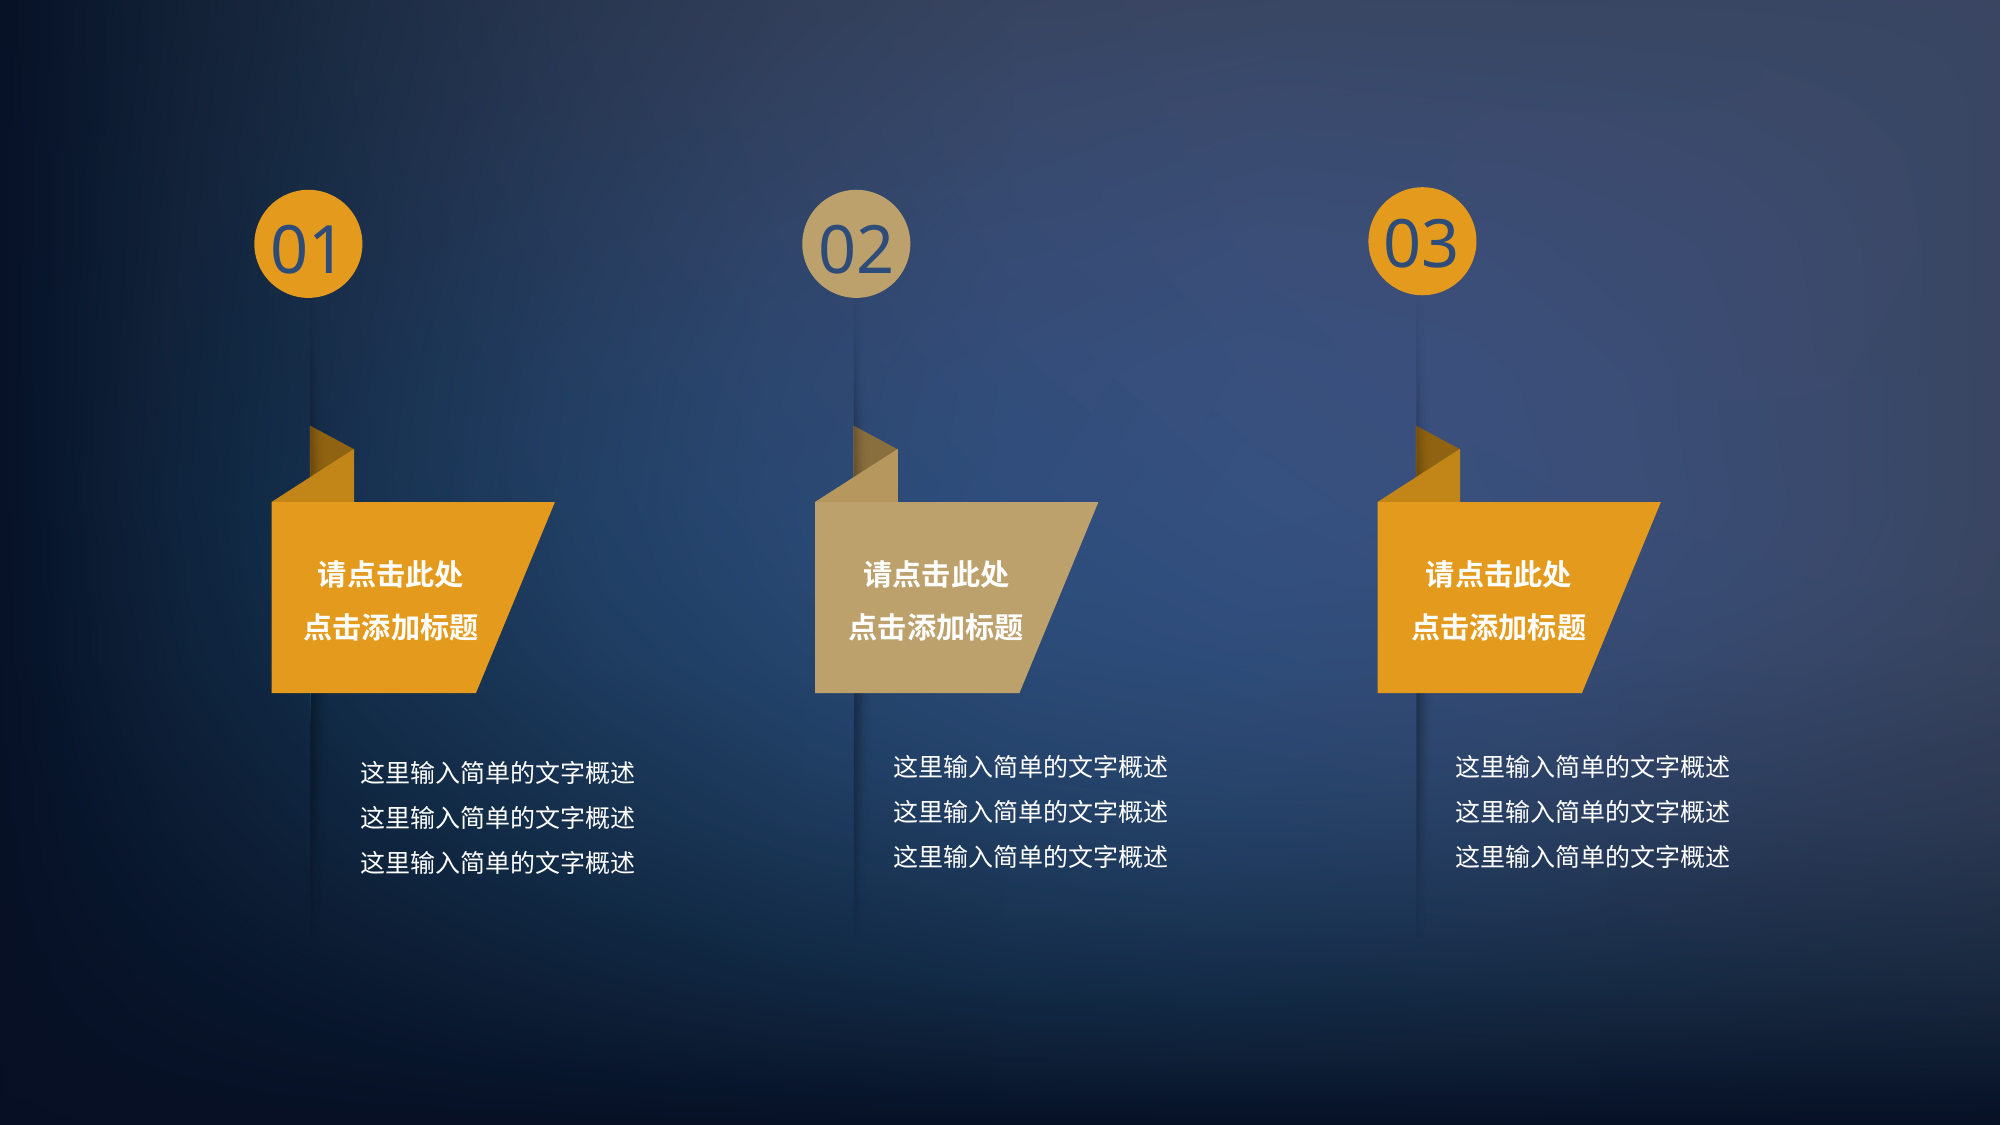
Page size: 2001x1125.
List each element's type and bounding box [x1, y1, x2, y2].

text_box [254, 189, 363, 298]
picture [0, 0, 2000, 1125]
text_box [1368, 187, 1477, 296]
text_box [802, 189, 911, 298]
